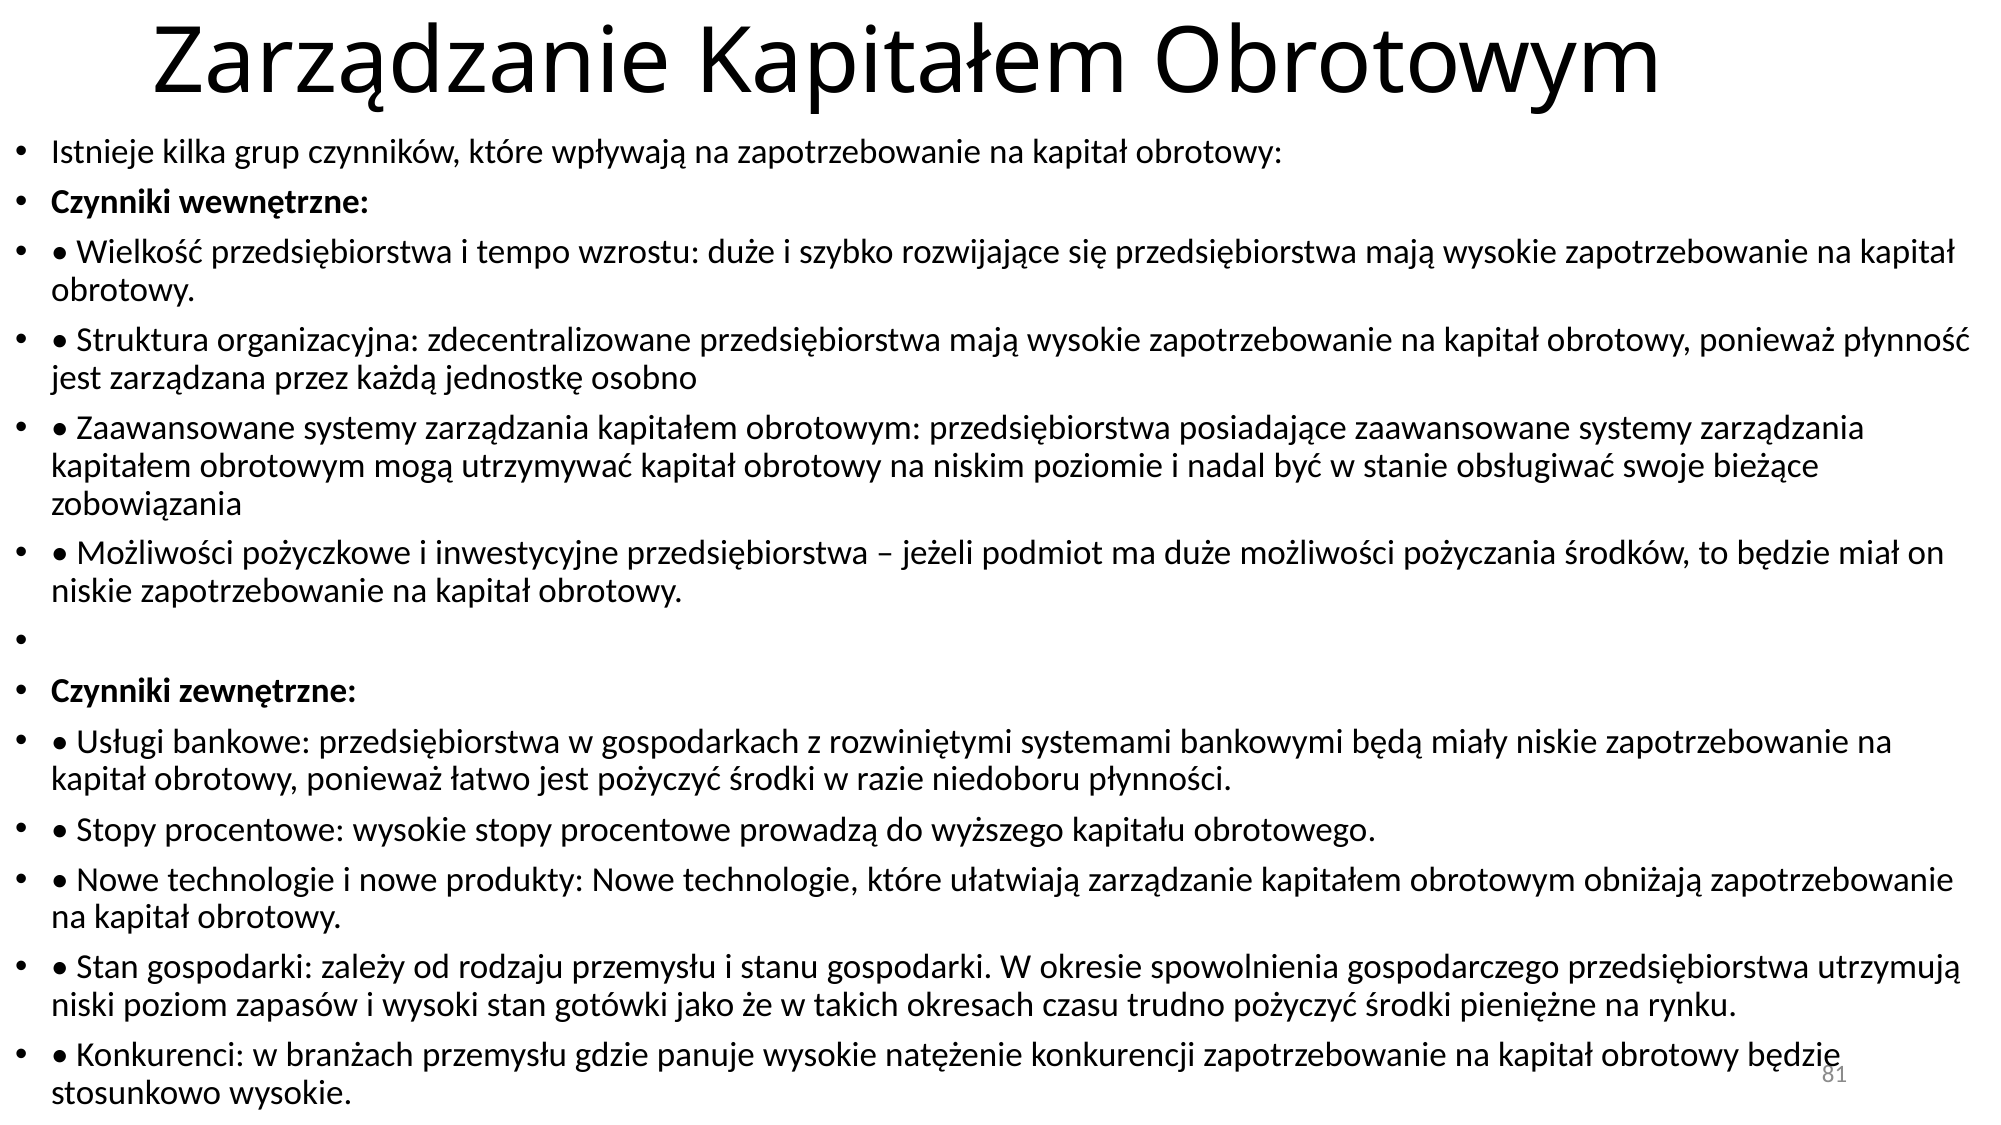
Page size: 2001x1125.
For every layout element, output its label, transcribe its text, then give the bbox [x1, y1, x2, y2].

title Zarządzanie Kapitałem Obrotowym [137, 0, 1863, 126]
slide_number 81 [1412, 1042, 1863, 1103]
list Istnieje kilka grup czynników, które wpływają na zapotrzebowanie na kapitał obrotowy: Czynniki wewnętrzne: • Wielkość przedsiębiorstwa i tempo wzrostu: duże i szybko rozwijające się przedsiębiorstwa mają wysokie zapotrzebowanie na kapitał obrotowy. • Struktura organizacyjna: zdecentralizowane przedsiębiorstwa mają wysokie zapotrzebowanie na kapitał obrotowy, ponieważ płynność jest zarządzana przez każdą jednostkę osobno • Zaawansowane systemy zarządzania kapitałem obrotowym: przedsiębiorstwa posiadające zaawansowane systemy zarządzania kapitałem obrotowym mogą utrzymywać kapitał obrotowy na niskim poziomie i nadal być w stanie obsługiwać swoje bieżące zobowiązania • Możliwości pożyczkowe i inwestycyjne przedsiębiorstwa – jeżeli podmiot ma duże możliwości pożyczania środków, to będzie miał on niskie zapotrzebowanie na kapitał obrotowy. Czynniki zewnętrzne: • Usługi bankowe: przedsiębiorstwa w gospodarkach z rozwiniętymi systemami bankowymi będą miały niskie zapotrzebowanie na kapitał obrotowy, ponieważ łatwo jest pożyczyć środki w razie niedoboru płynności. • Stopy procentowe: wysokie stopy procentowe prowadzą do wyższego kapitału obrotowego. • Nowe technologie i nowe produkty: Nowe technologie, które ułatwiają zarządzanie kapitałem obrotowym obniżają zapotrzebowanie na kapitał obrotowy. • Stan gospodarki: zależy od rodzaju przemysłu i stanu gospodarki. W okresie spowolnienia gospodarczego przedsiębiorstwa utrzymują niski poziom zapasów i wysoki stan gotówki jako że w takich okresach czasu trudno pożyczyć środki pieniężne na rynku. • Konkurenci: w branżach przemysłu gdzie panuje wysokie natężenie konkurencji zapotrzebowanie na kapitał obrotowy będzie stosunkowo wysokie. [0, 126, 2000, 1125]
